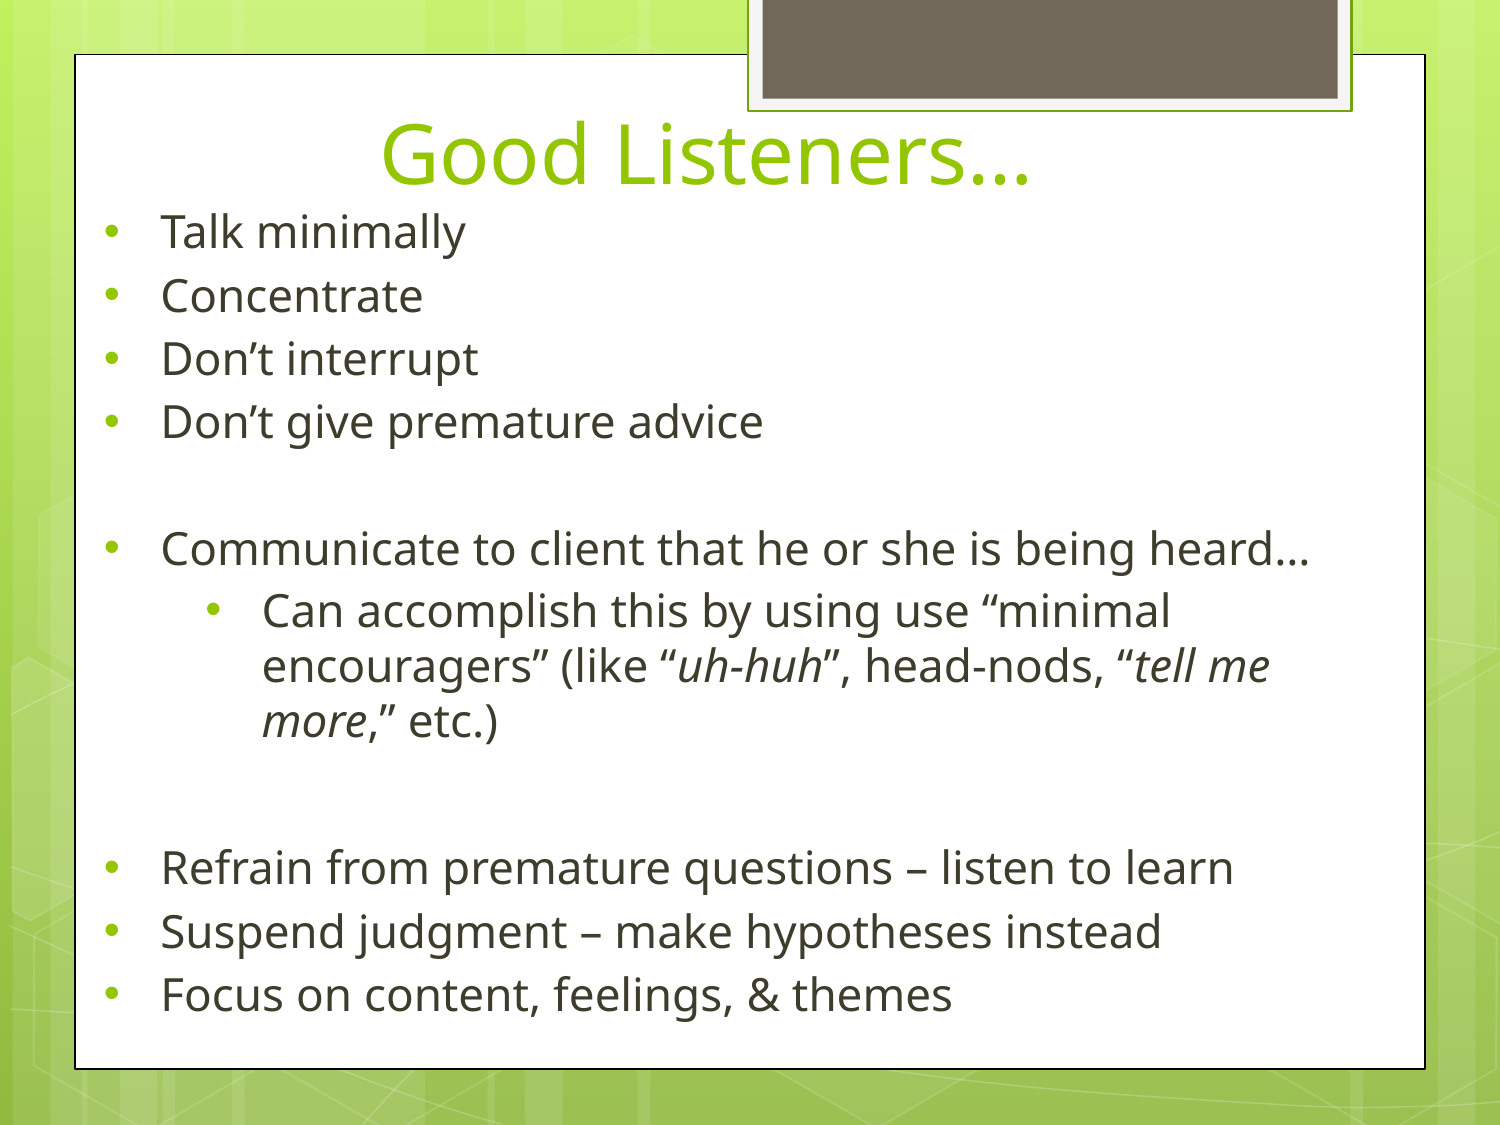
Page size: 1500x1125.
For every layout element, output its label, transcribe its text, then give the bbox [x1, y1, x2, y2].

title Good Listeners… [364, 90, 1083, 195]
list Talk minimally Concentrate Don’t interrupt Don’t give premature advice Communicate to client that he or she is being heard… Can accomplish this by using use “minimal encouragers” (like “uh-huh”, head-nods, “tell me more,” etc.) Refrain from premature questions – listen to learn Suspend judgment – make hypotheses instead Focus on content, feelings, & themes [77, 195, 1370, 1125]
